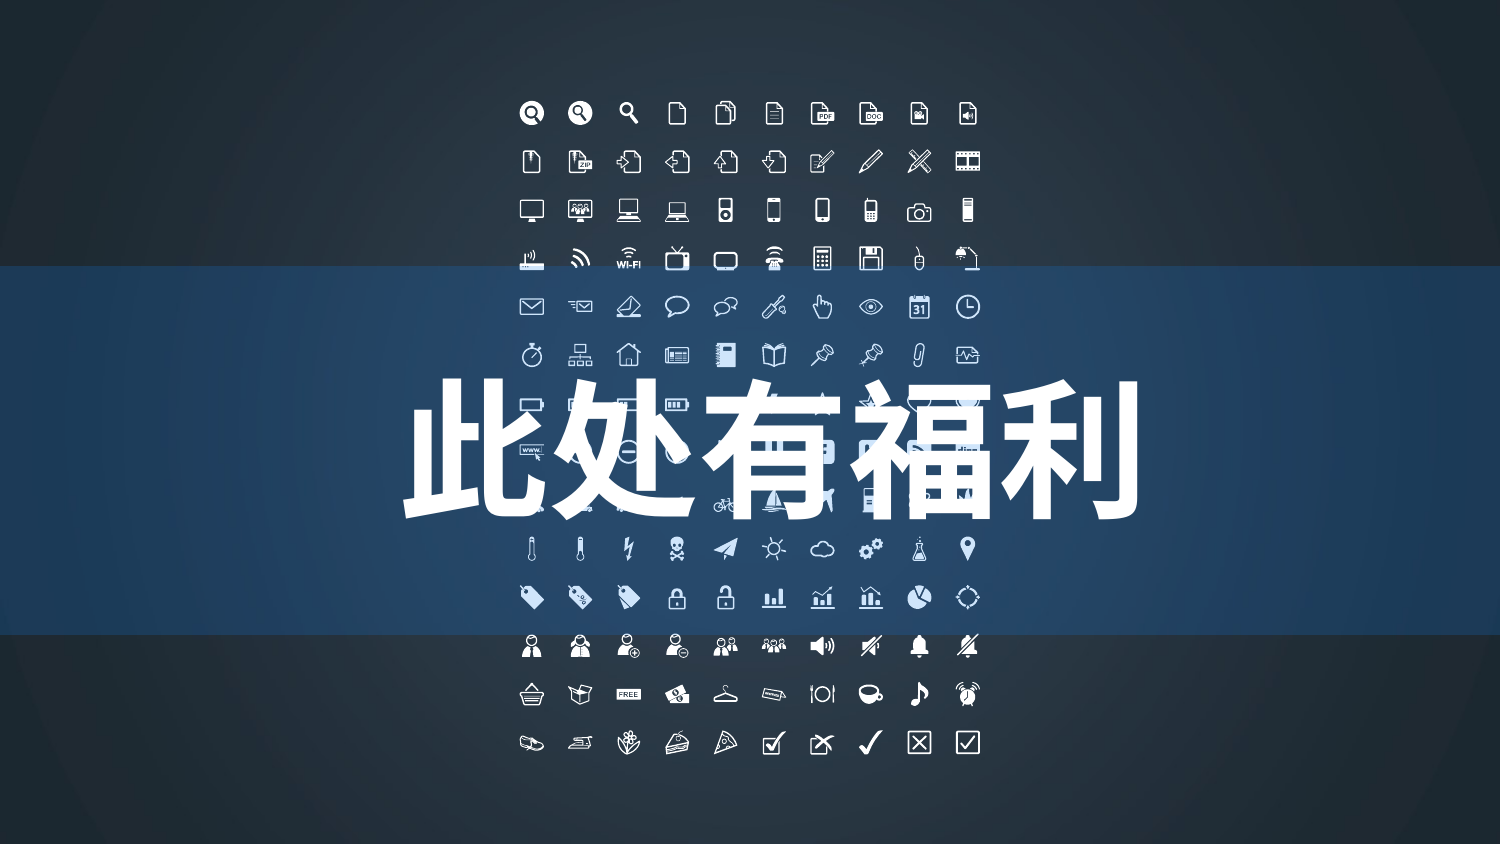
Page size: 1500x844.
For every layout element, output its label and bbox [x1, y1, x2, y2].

text_box [713, 155, 727, 169]
text_box [810, 636, 824, 656]
text_box [617, 644, 634, 655]
text_box [721, 647, 729, 656]
text_box [864, 197, 878, 222]
text_box [955, 151, 980, 171]
text_box [672, 150, 690, 174]
text_box [619, 198, 639, 215]
text_box [762, 737, 780, 755]
text_box [616, 215, 641, 222]
text_box [616, 261, 626, 266]
text_box [810, 737, 828, 755]
text_box [955, 248, 966, 256]
picture [672, 637, 679, 643]
text_box [768, 150, 786, 174]
text_box [859, 102, 877, 125]
text_box [910, 635, 929, 654]
text_box [761, 688, 787, 701]
text_box [911, 681, 929, 706]
text_box [665, 215, 690, 222]
picture [576, 638, 584, 644]
text_box [907, 730, 932, 755]
text_box [828, 641, 832, 651]
text_box [572, 254, 584, 266]
text_box [716, 637, 726, 648]
text_box [814, 686, 831, 703]
text_box [817, 150, 835, 169]
text_box [765, 257, 784, 264]
text_box [959, 102, 977, 125]
text_box [815, 197, 830, 222]
picture [623, 637, 631, 643]
text_box [519, 100, 544, 125]
text_box [568, 736, 593, 749]
text_box [574, 106, 582, 114]
text_box [668, 102, 686, 125]
text_box [670, 635, 681, 645]
text_box [713, 685, 738, 702]
text_box [713, 730, 738, 755]
text_box [962, 111, 969, 120]
text_box [713, 251, 738, 266]
text_box [665, 155, 678, 169]
text_box [624, 251, 634, 255]
text_box [616, 155, 629, 169]
text_box [720, 150, 738, 174]
text_box [907, 149, 932, 173]
text_box [522, 635, 542, 657]
text_box [767, 197, 781, 222]
text_box [532, 249, 536, 261]
text_box [621, 247, 636, 252]
text_box [859, 246, 883, 266]
text_box [817, 111, 835, 121]
text_box [621, 635, 633, 645]
text_box [526, 107, 536, 117]
text_box [669, 694, 690, 704]
text_box [519, 199, 544, 218]
text_box [961, 635, 972, 649]
text_box [715, 104, 732, 125]
text_box [578, 160, 593, 170]
text_box [720, 100, 736, 122]
picture [0, 0, 1500, 266]
text_box [912, 735, 927, 750]
text_box [907, 203, 932, 222]
picture [668, 255, 683, 266]
text_box [570, 635, 590, 647]
text_box [570, 261, 578, 266]
text_box [865, 111, 883, 121]
text_box [728, 637, 736, 645]
picture [815, 248, 830, 266]
text_box [726, 644, 732, 651]
text_box [960, 689, 976, 707]
picture [0, 635, 1500, 844]
text_box [770, 639, 777, 646]
text_box [908, 149, 919, 160]
text_box [666, 644, 683, 655]
text_box [858, 149, 883, 174]
text_box [718, 197, 733, 222]
text_box [810, 102, 829, 125]
text_box [920, 161, 932, 174]
text_box [765, 731, 786, 751]
picture [865, 259, 877, 266]
text_box [769, 251, 781, 255]
text_box [713, 647, 721, 656]
text_box [763, 638, 769, 645]
text_box [869, 644, 876, 656]
text_box [519, 253, 544, 266]
text_box [519, 735, 544, 751]
text_box [568, 100, 593, 125]
text_box [914, 208, 925, 220]
text_box [858, 684, 883, 704]
text_box [568, 684, 593, 705]
text_box [665, 246, 690, 266]
text_box [665, 733, 690, 755]
text_box [779, 638, 785, 645]
text_box [859, 730, 883, 755]
text_box [665, 684, 686, 701]
text_box [616, 688, 641, 700]
text_box [768, 646, 774, 653]
text_box [766, 246, 784, 251]
text_box [619, 102, 639, 124]
text_box [914, 111, 924, 120]
text_box [960, 735, 976, 750]
text_box [769, 260, 780, 266]
text_box [572, 248, 591, 266]
text_box [814, 734, 835, 752]
text_box [955, 730, 980, 755]
text_box [519, 691, 544, 706]
text_box [862, 636, 876, 651]
text_box [961, 641, 978, 654]
text_box [765, 102, 784, 125]
text_box [568, 150, 587, 174]
text_box [0, 266, 1500, 635]
picture [716, 254, 735, 266]
text_box [570, 645, 590, 657]
text_box [962, 197, 974, 222]
picture [861, 248, 881, 266]
text_box [623, 150, 641, 174]
text_box [810, 154, 825, 173]
text_box [774, 646, 780, 653]
text_box [914, 246, 925, 266]
text_box [732, 644, 738, 651]
text_box [830, 638, 835, 654]
text_box [761, 155, 775, 169]
text_box [816, 249, 829, 253]
text_box [910, 102, 928, 125]
text_box [617, 730, 641, 755]
text_box [522, 150, 541, 174]
text_box [525, 682, 539, 691]
